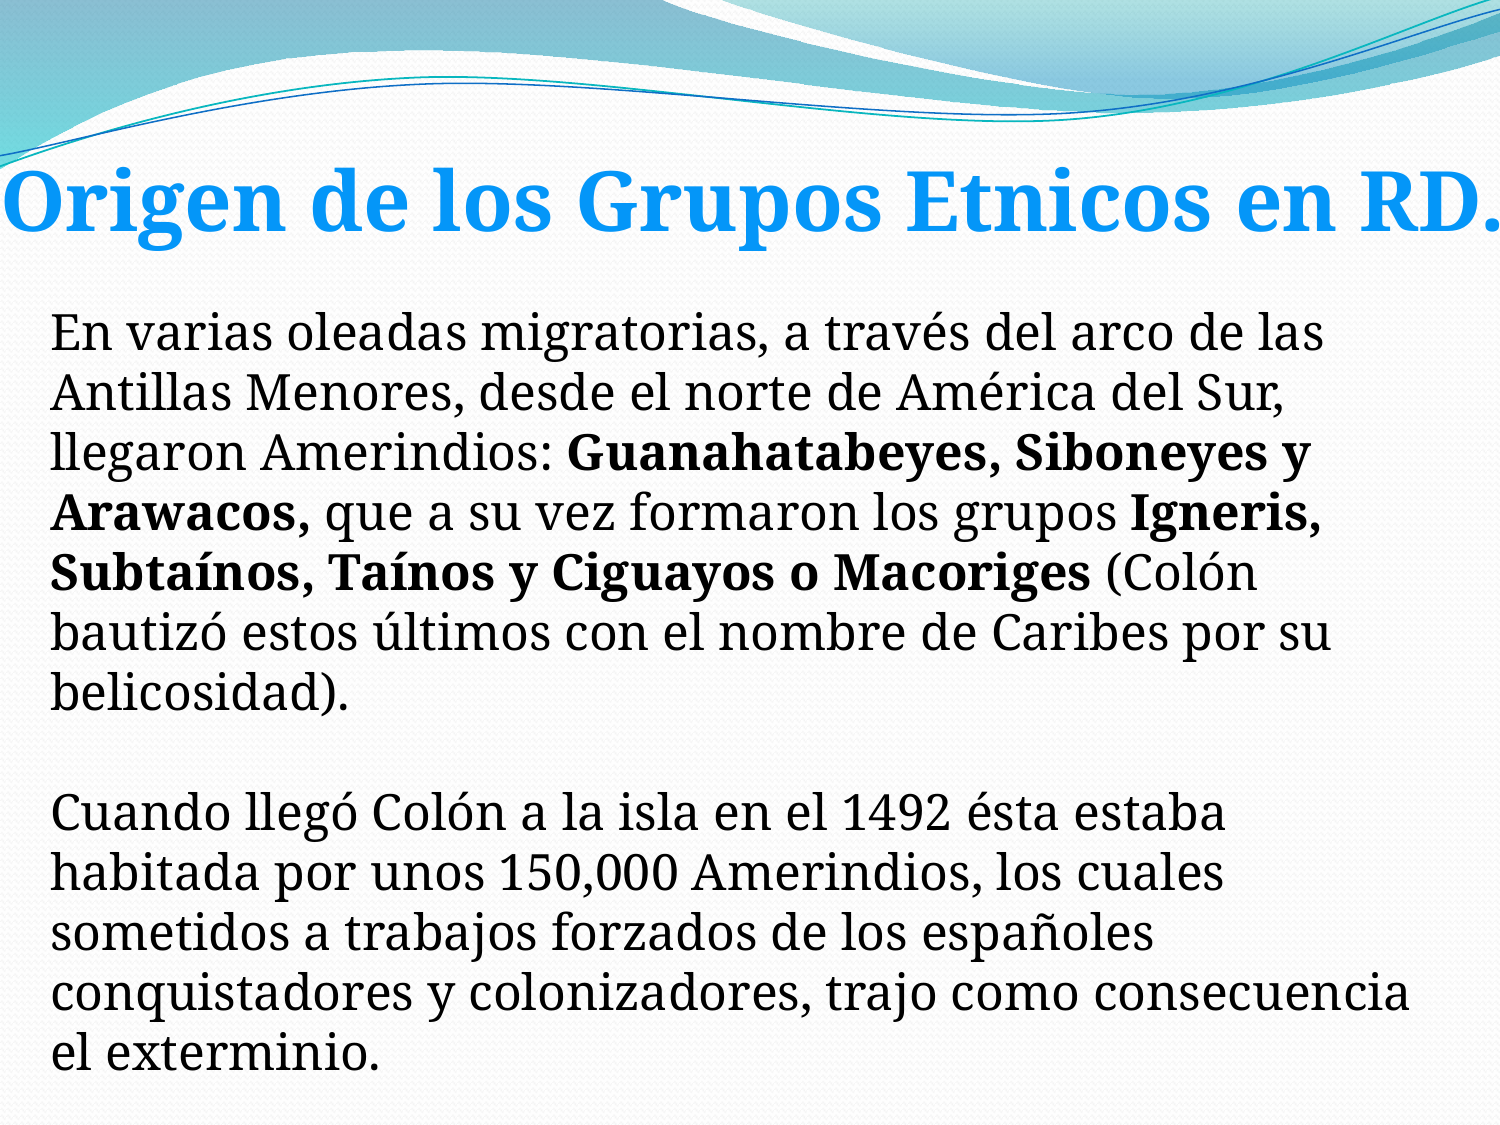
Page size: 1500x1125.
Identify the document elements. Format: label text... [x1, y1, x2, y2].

text_box En varias oleadas migratorias, a través del arco de las Antillas Menores, desde el norte de América del Sur, llegaron Amerindios: Guanahatabeyes, Siboneyes y Arawacos, que a su vez formaron los grupos Igneris, Subtaínos, Taínos y Ciguayos o Macoriges (Colón bautizó estos últimos con el nombre de Caribes por su belicosidad). Cuando llegó Colón a la isla en el 1492 ésta estaba habitada por unos 150,000 Amerindios, los cuales sometidos a trabajos forzados de los españoles conquistadores y colonizadores, trajo como consecuencia el exterminio. [35, 292, 1454, 1125]
text_box Origen de los Grupos Etnicos en RD. [0, 140, 1500, 256]
